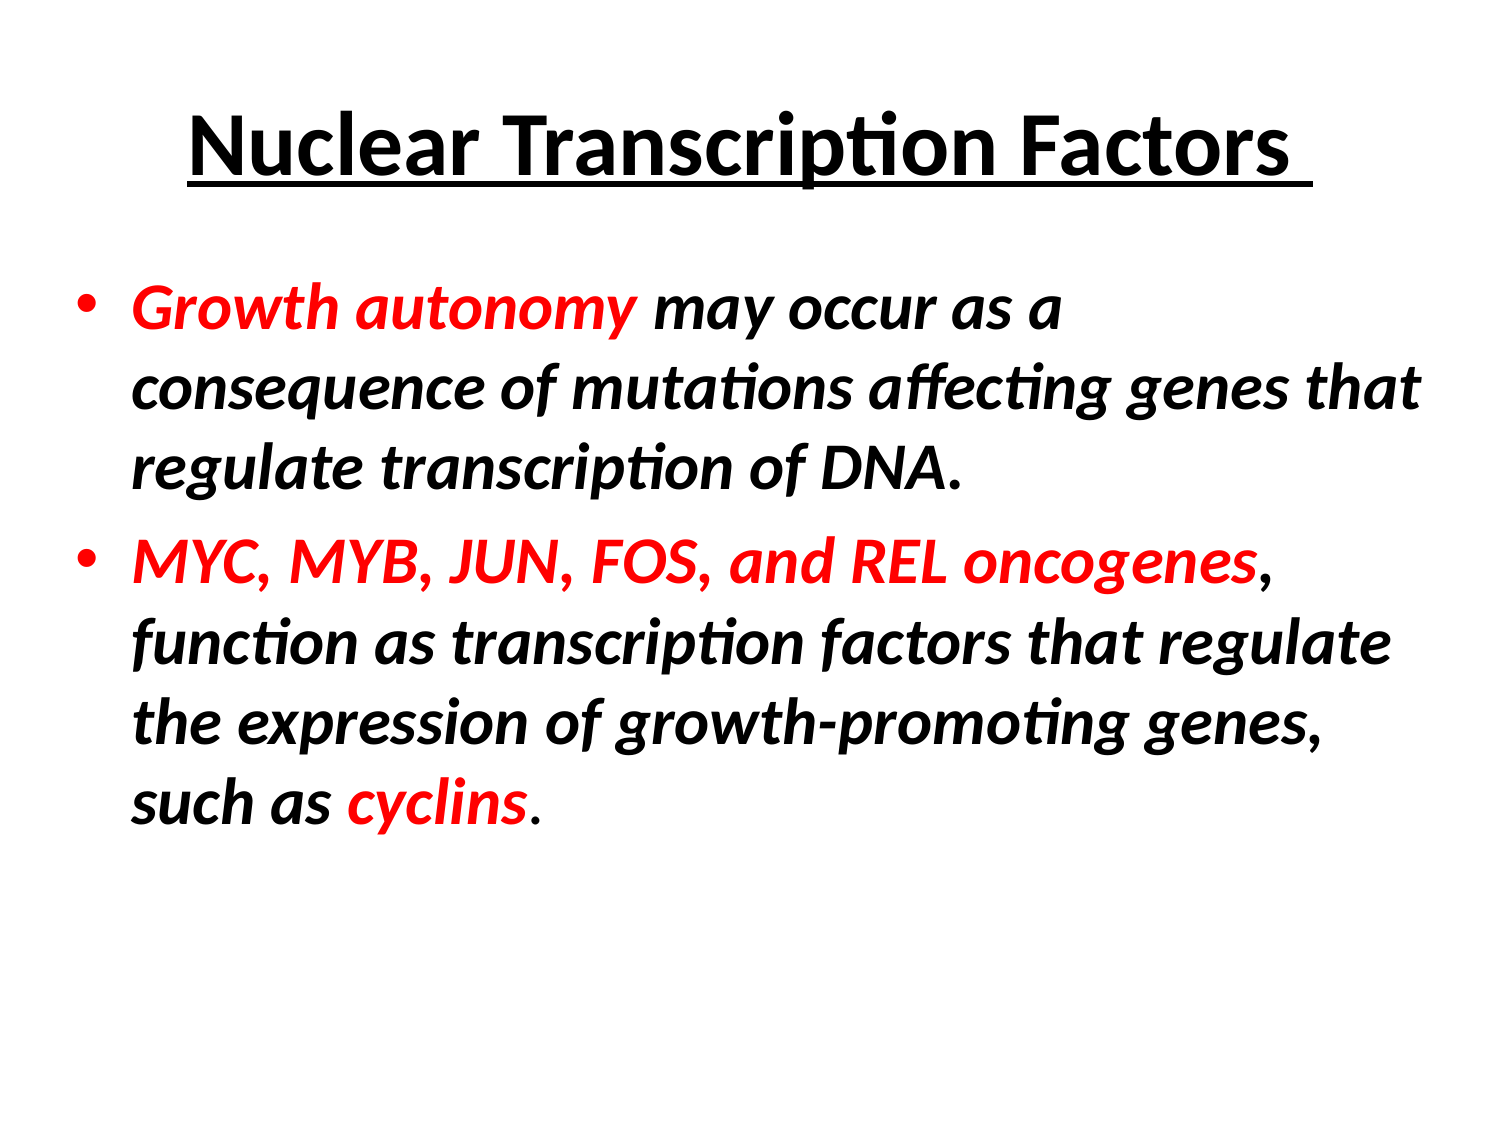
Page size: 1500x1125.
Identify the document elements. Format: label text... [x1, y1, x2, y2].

list Growth autonomy may occur as a consequence of mutations affecting genes that regulate transcription of DNA. MYC, MYB, JUN, FOS, and REL oncogenes, function as transcription factors that regulate the expression of growth-promoting genes, such as cyclins. [75, 262, 1425, 1005]
title Nuclear Transcription Factors [75, 45, 1425, 233]
